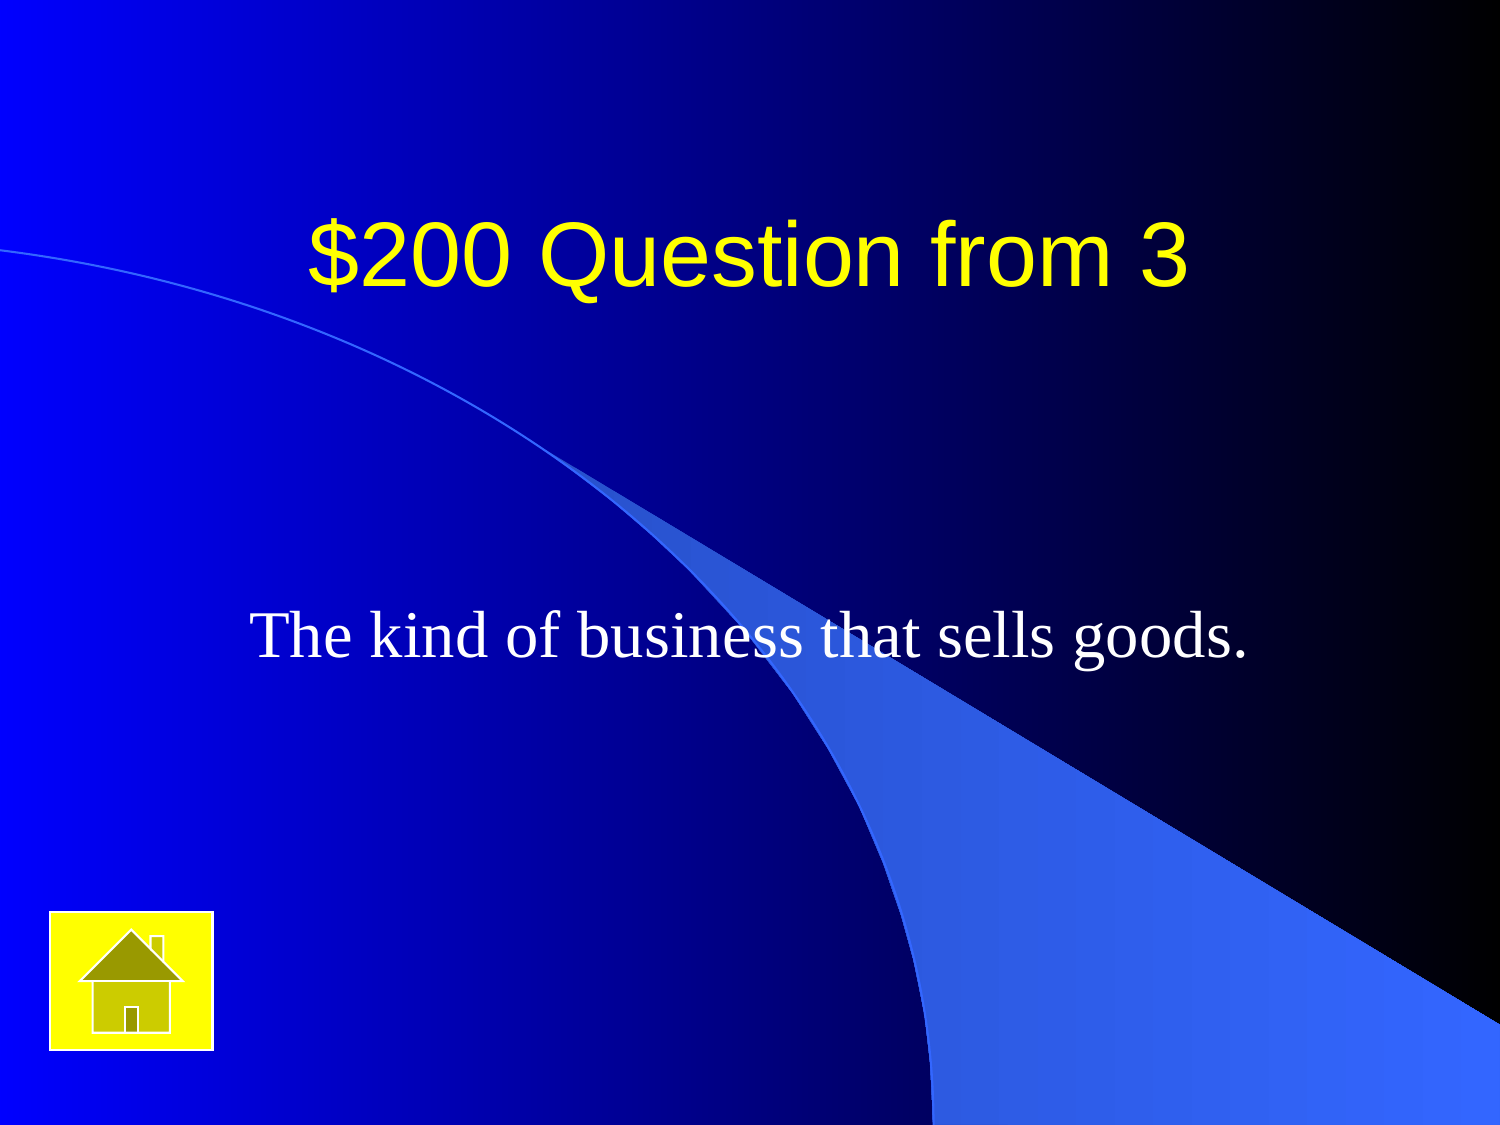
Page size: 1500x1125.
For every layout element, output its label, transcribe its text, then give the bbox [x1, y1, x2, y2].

title $200 Question from 3 [112, 124, 1388, 313]
subtitle The kind of business that sells goods. [224, 487, 1276, 776]
